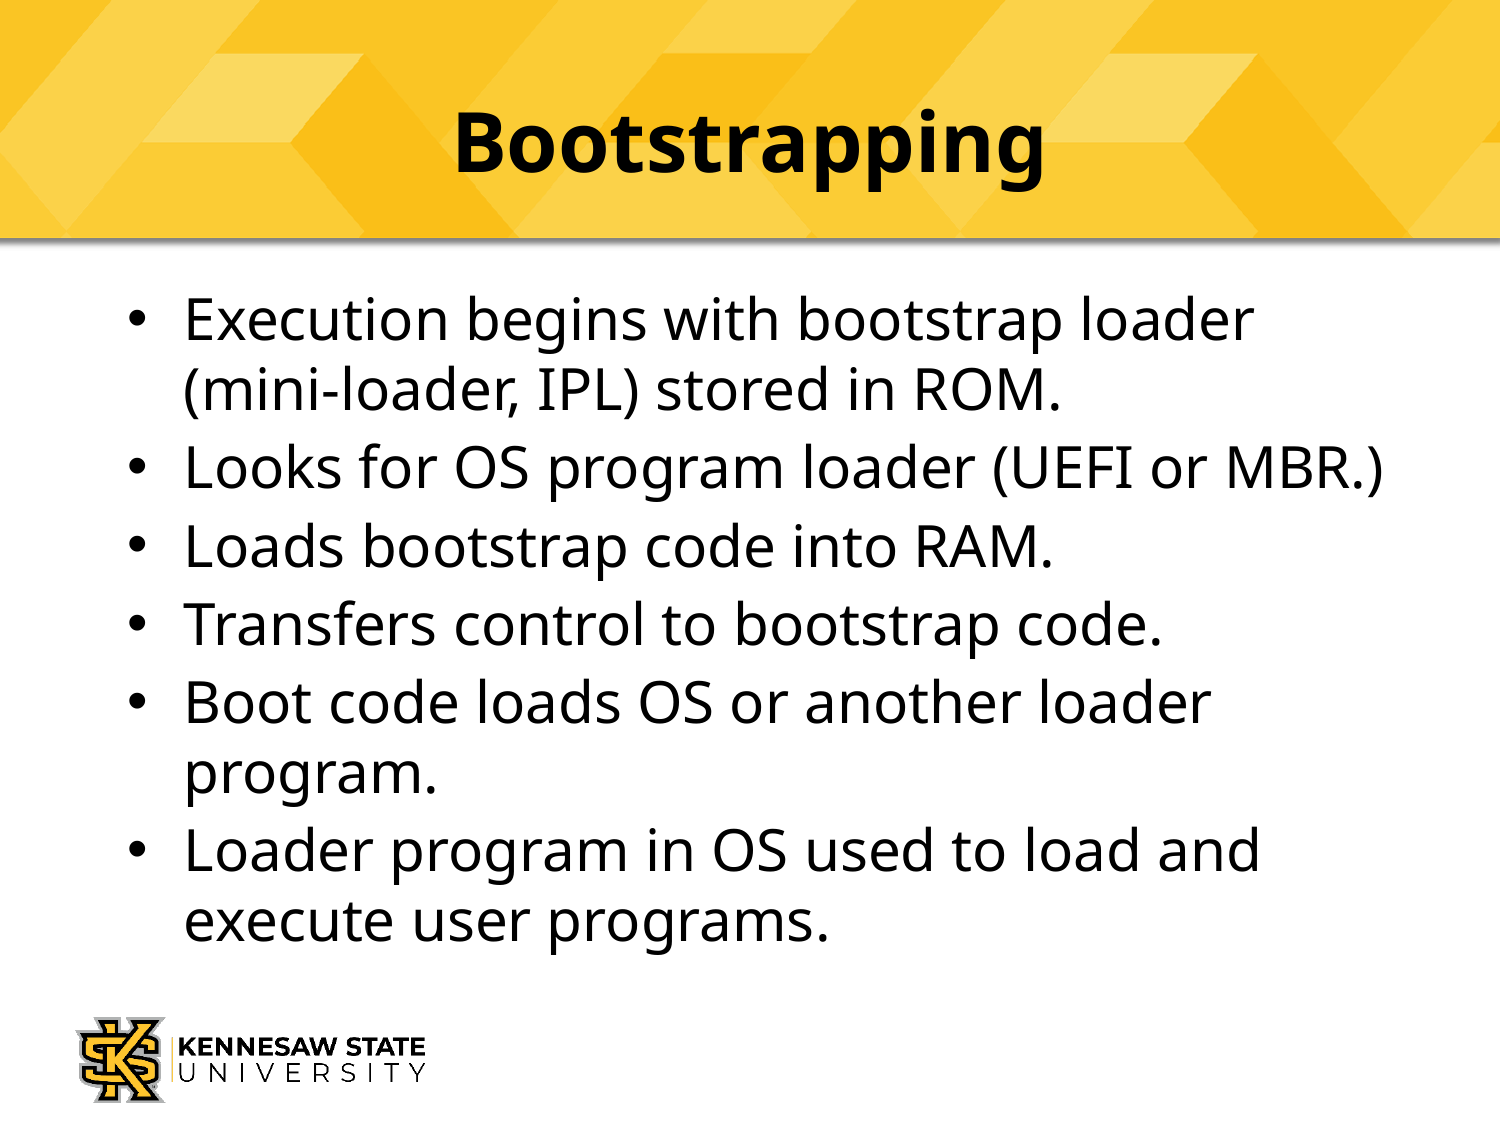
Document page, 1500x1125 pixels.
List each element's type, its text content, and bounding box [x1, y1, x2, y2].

title Bootstrapping [75, 45, 1425, 233]
picture [75, 1017, 425, 1103]
list Execution begins with bootstrap loader (mini-loader, IPL) stored in ROM. Looks for OS program loader (UEFI or MBR.) Loads bootstrap code into RAM. Transfers control to bootstrap code. Boot code loads OS or another loader program. Loader program in OS used to load and execute user programs. [112, 275, 1425, 1001]
picture [0, 0, 1500, 251]
